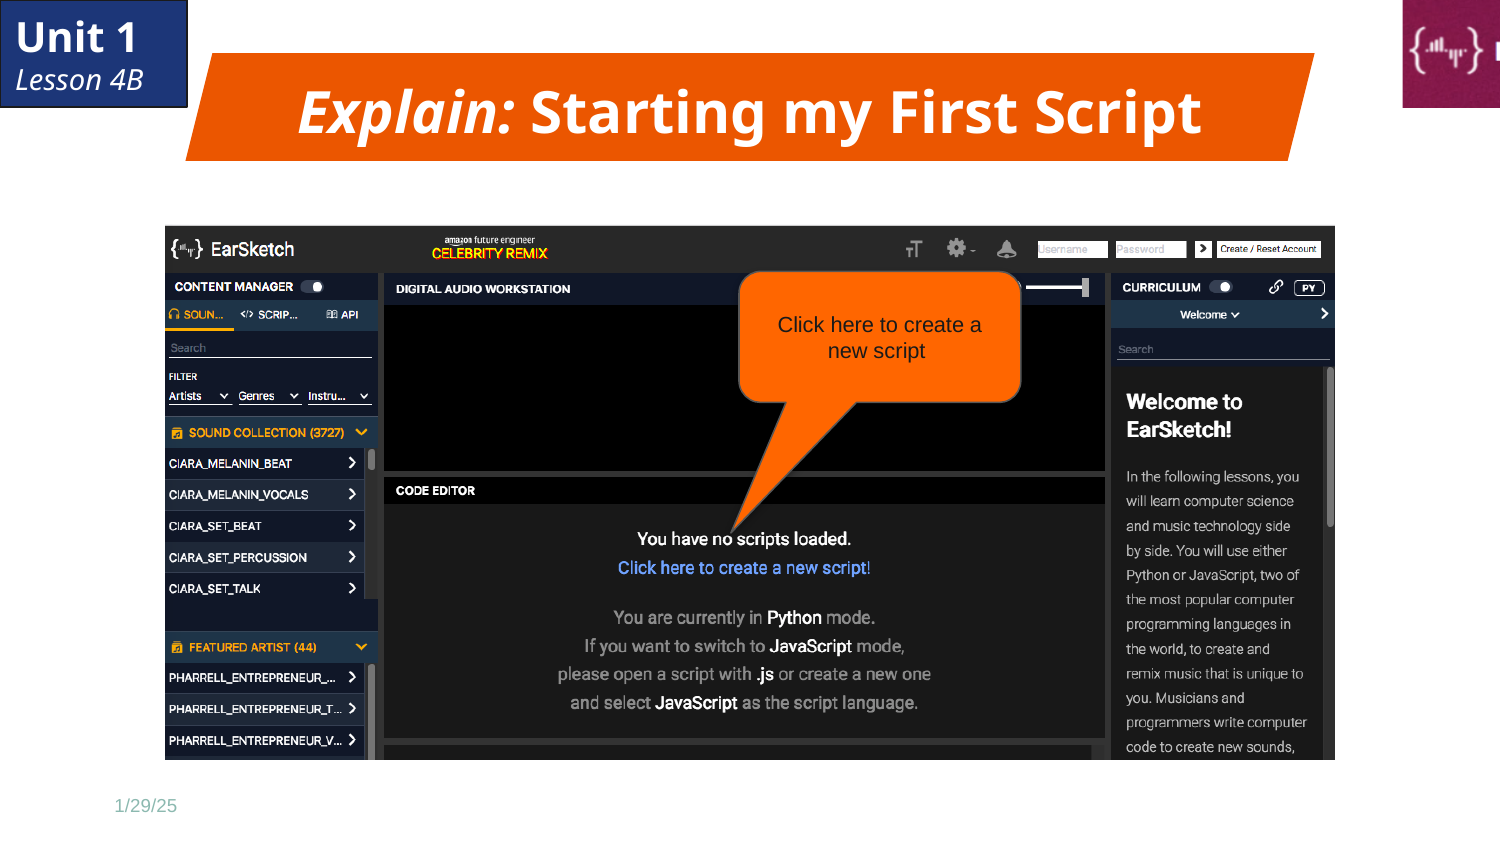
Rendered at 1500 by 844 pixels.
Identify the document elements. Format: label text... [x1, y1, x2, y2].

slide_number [103, 782, 441, 827]
text_box [185, 53, 1315, 161]
text_box Unit 1 Lesson 4B [0, 0, 187, 108]
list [165, 224, 1335, 761]
text_box Explain: Starting my First Script [221, 60, 1279, 155]
picture [1402, 0, 1500, 108]
